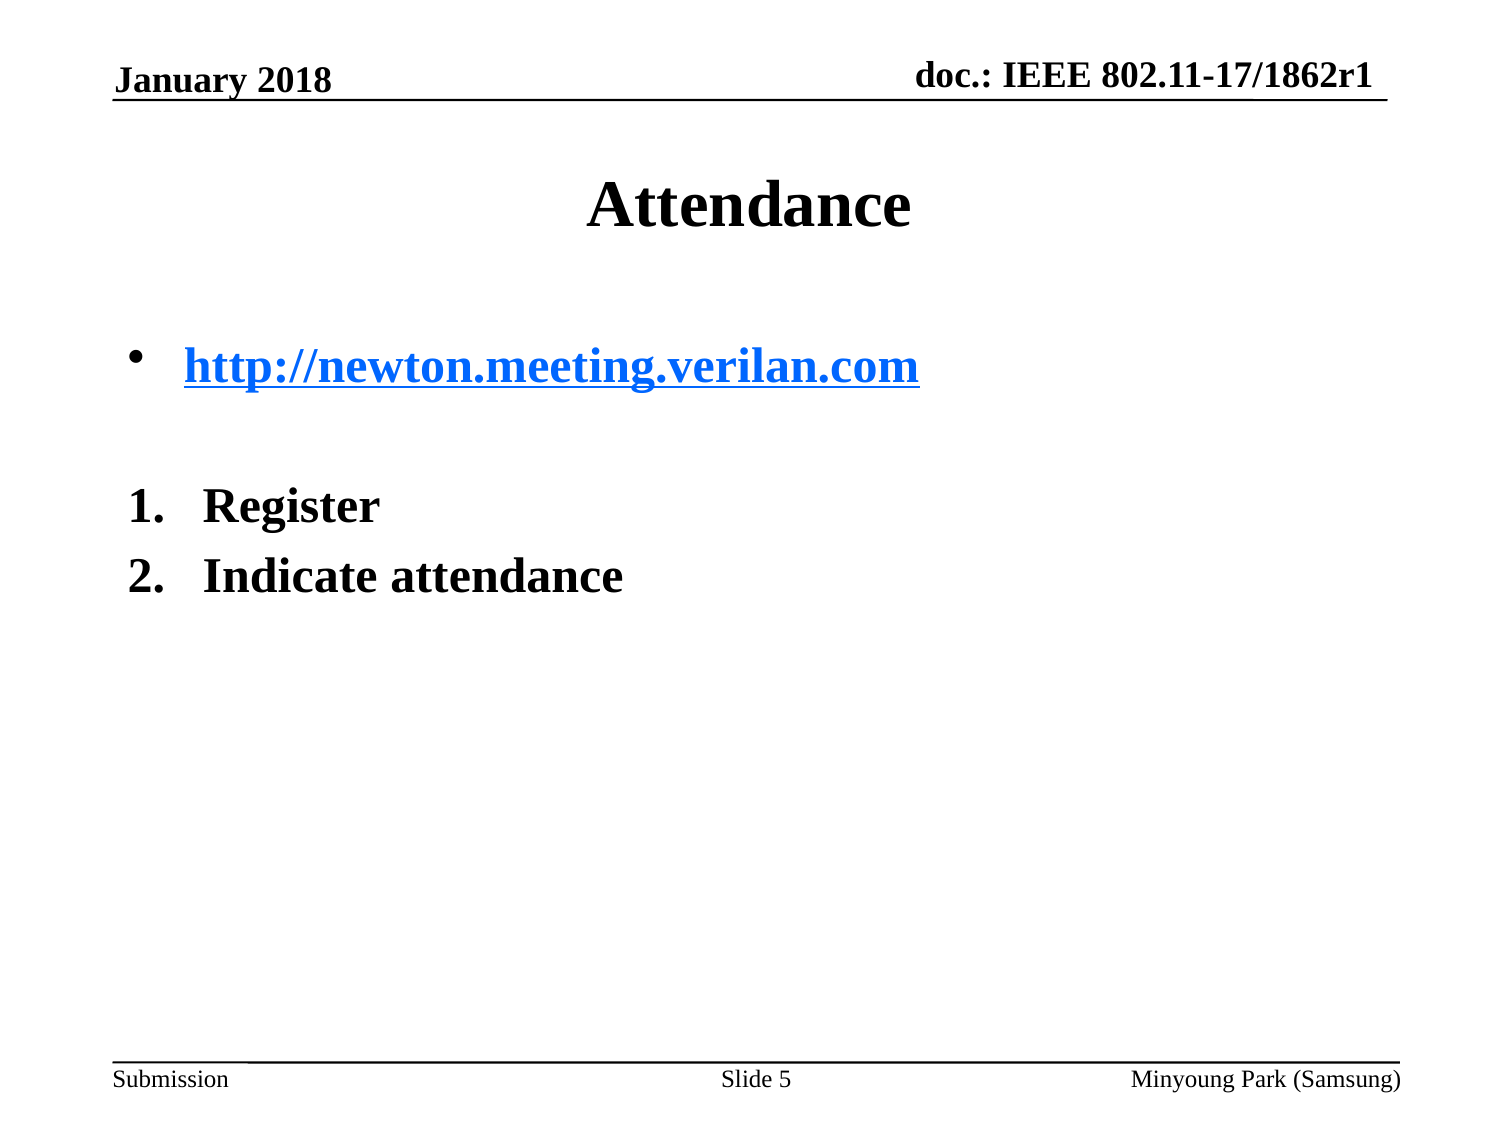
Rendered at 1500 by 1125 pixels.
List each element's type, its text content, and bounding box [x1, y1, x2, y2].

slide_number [114, 54, 335, 101]
list http://newton.meeting.verilan.com Register Indicate attendance [112, 324, 1388, 1000]
title Attendance [112, 112, 1388, 288]
slide_number Slide 5 [712, 1061, 800, 1093]
footer Minyoung Park (Samsung) [949, 1061, 1402, 1093]
